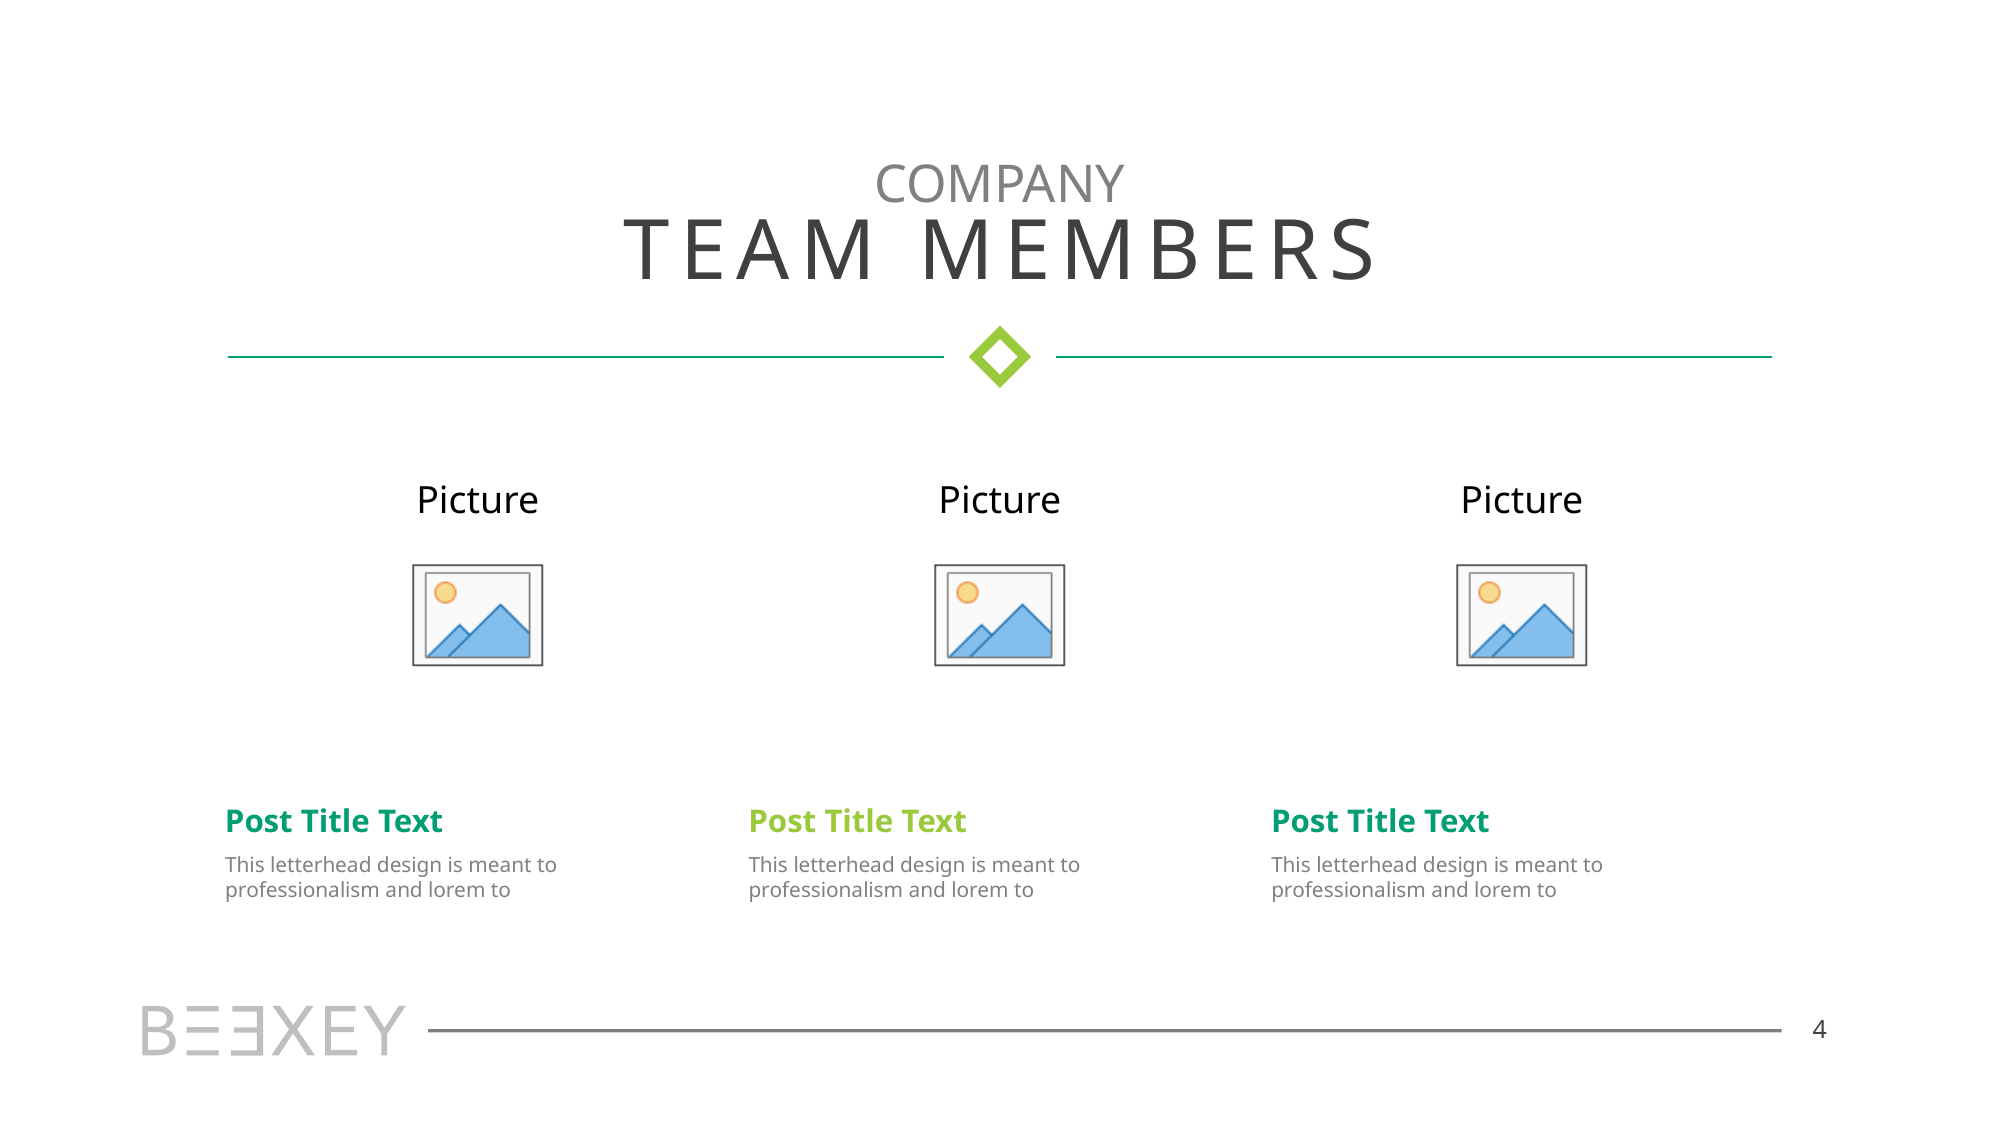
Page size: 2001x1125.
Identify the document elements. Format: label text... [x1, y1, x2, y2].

picture [227, 468, 729, 763]
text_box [733, 789, 1084, 909]
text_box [227, 122, 1772, 375]
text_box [210, 789, 558, 909]
slide_number 4 [1781, 992, 1858, 1069]
picture [749, 468, 1250, 763]
picture [1271, 468, 1772, 763]
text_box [1256, 789, 1607, 909]
